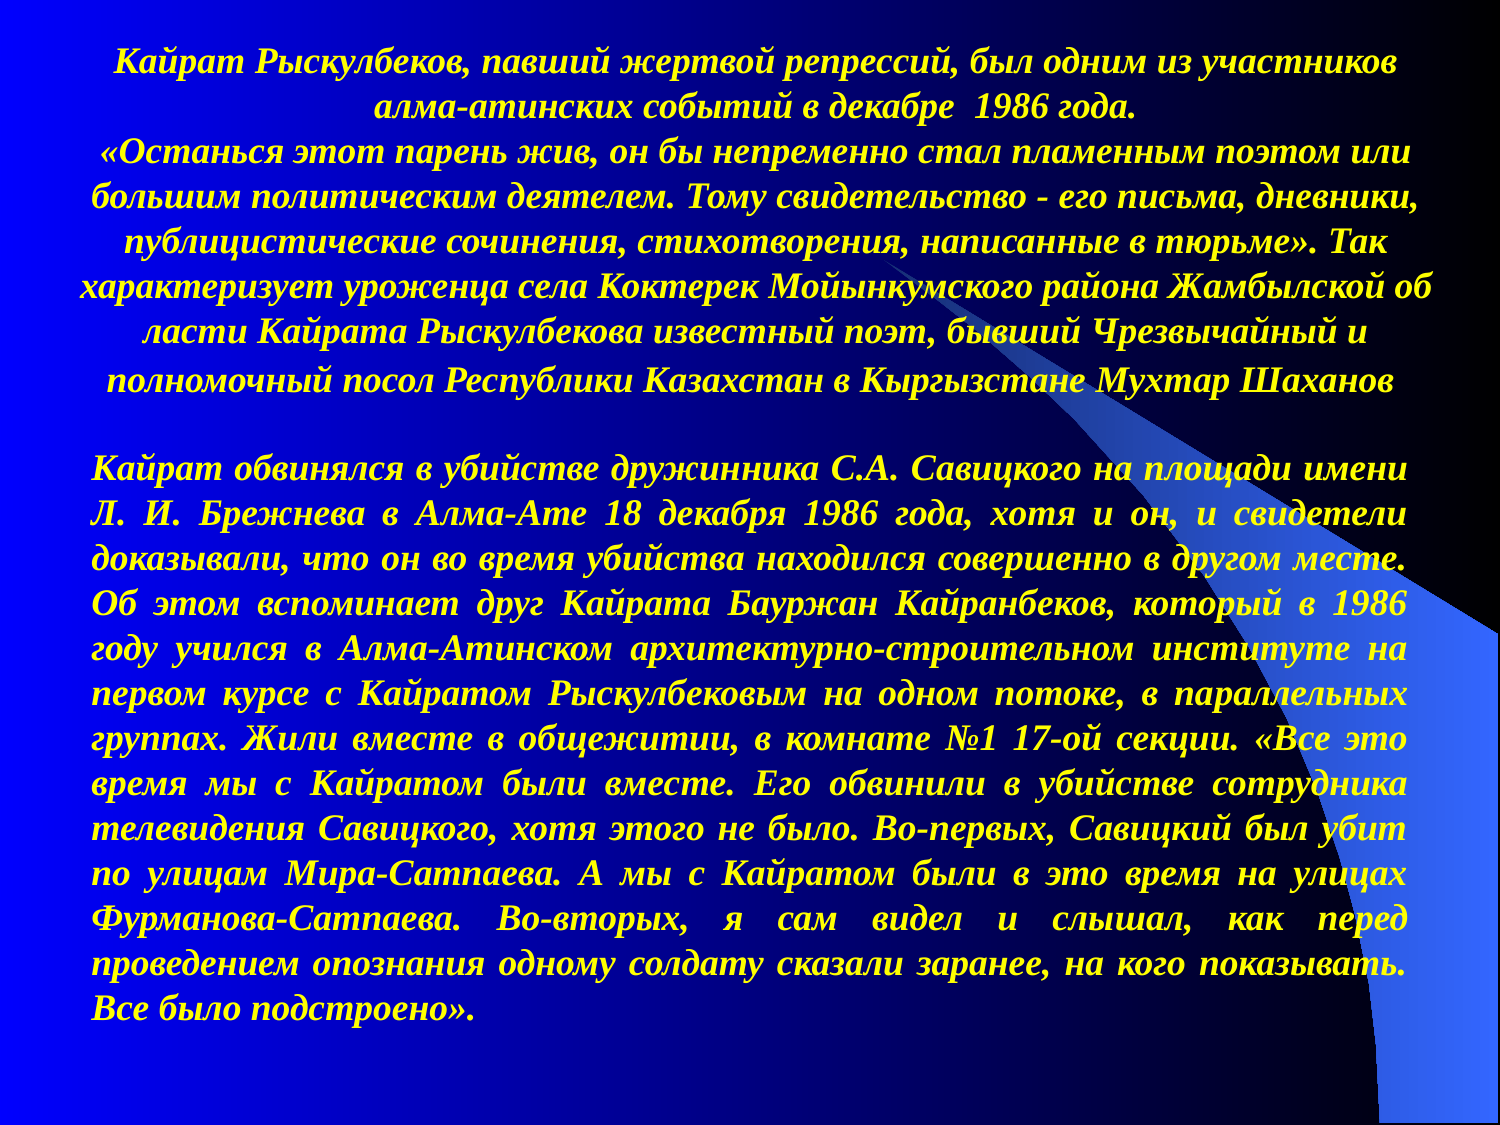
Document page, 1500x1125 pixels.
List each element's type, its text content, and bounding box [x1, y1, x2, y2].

text_box Кайрат обвинялся в убийстве дружин­ника С.А. Савицкого на площади имени Л. И. Брежнева в Алма-Ате 18 декабря 1986 года, хотя и он, и свидетели доказы­вали, что он во время убийства находился совершенно в другом месте. Об этом вспо­минает друг Кайрата Бауржан Кайранбеков, который в 1986 году учился в Алма-Атинском архитектурно-строительном институте на первом курсе с Кайратом Рыскулбековым на одном потоке, в па­раллельных группах. Жили вместе в об­щежитии, в комнате №1 17-ой секции. «Все это время мы с Кайратом были вмес­те. Его обвинили в убийстве сотрудника телевидения Савицкого, хотя этого не было. Во-первых, Савицкий был убит по улицам Мира-Сатпаева. А мы с Кайратом были в это время на улицах Фурманова-Сатпаева. Во-вторых, я сам видел и слы­шал, как перед проведением опознания одному солдату сказали заранее, на кого показывать. Все было подстроено». [76, 435, 1424, 1036]
text_box Кайрат Рыскулбеков, павший жертвой репрессий, был одним из участников алма-атинских событий в декабре 1986 года. «Останься этот парень жив, он бы не­пременно стал пламенным поэтом или большим политическим деятелем. Тому свидетельство - его письма, дневники, публицистические сочинения, стихот­ворения, написанные в тюрьме». Так характеризует уроженца села Коктерек Мойынкумского района Жамбылской об­ласти Кайрата Рыскулбекова известный поэт, бывший Чрезвычайный и полномочный посол Республики Казахстан в Кыргызстане Мухтар Шаханов [53, 28, 1459, 409]
